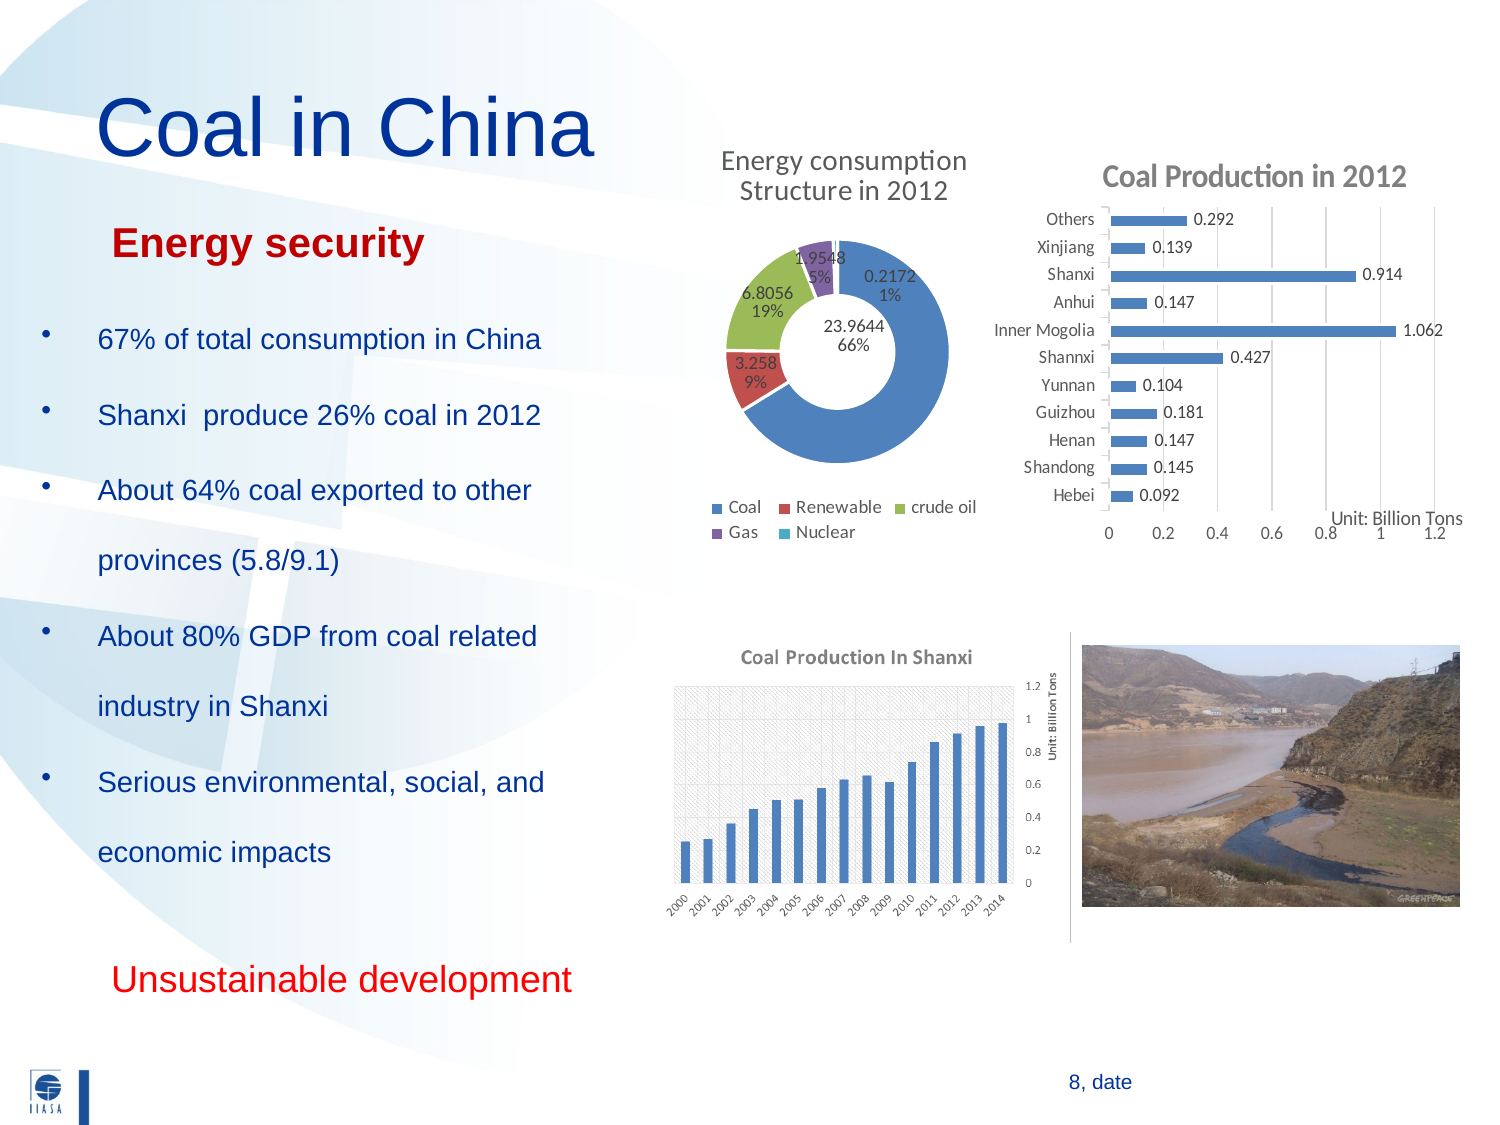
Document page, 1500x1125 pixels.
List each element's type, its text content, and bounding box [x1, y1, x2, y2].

title Coal in China [95, 72, 1408, 261]
slide_number 8, date [1068, 1068, 1425, 1122]
picture [0, 0, 1500, 1125]
text_box Energy security [96, 208, 440, 273]
list 67% of total consumption in China Shanxi produce 26% coal in 2012 About 64% coal exported to other provinces (5.8/9.1) About 80% GDP from coal related industry in Shanxi Serious environmental, social, and economic impacts [41, 284, 644, 983]
text_box Unsustainable development [96, 947, 588, 1008]
chart [655, 123, 1467, 550]
